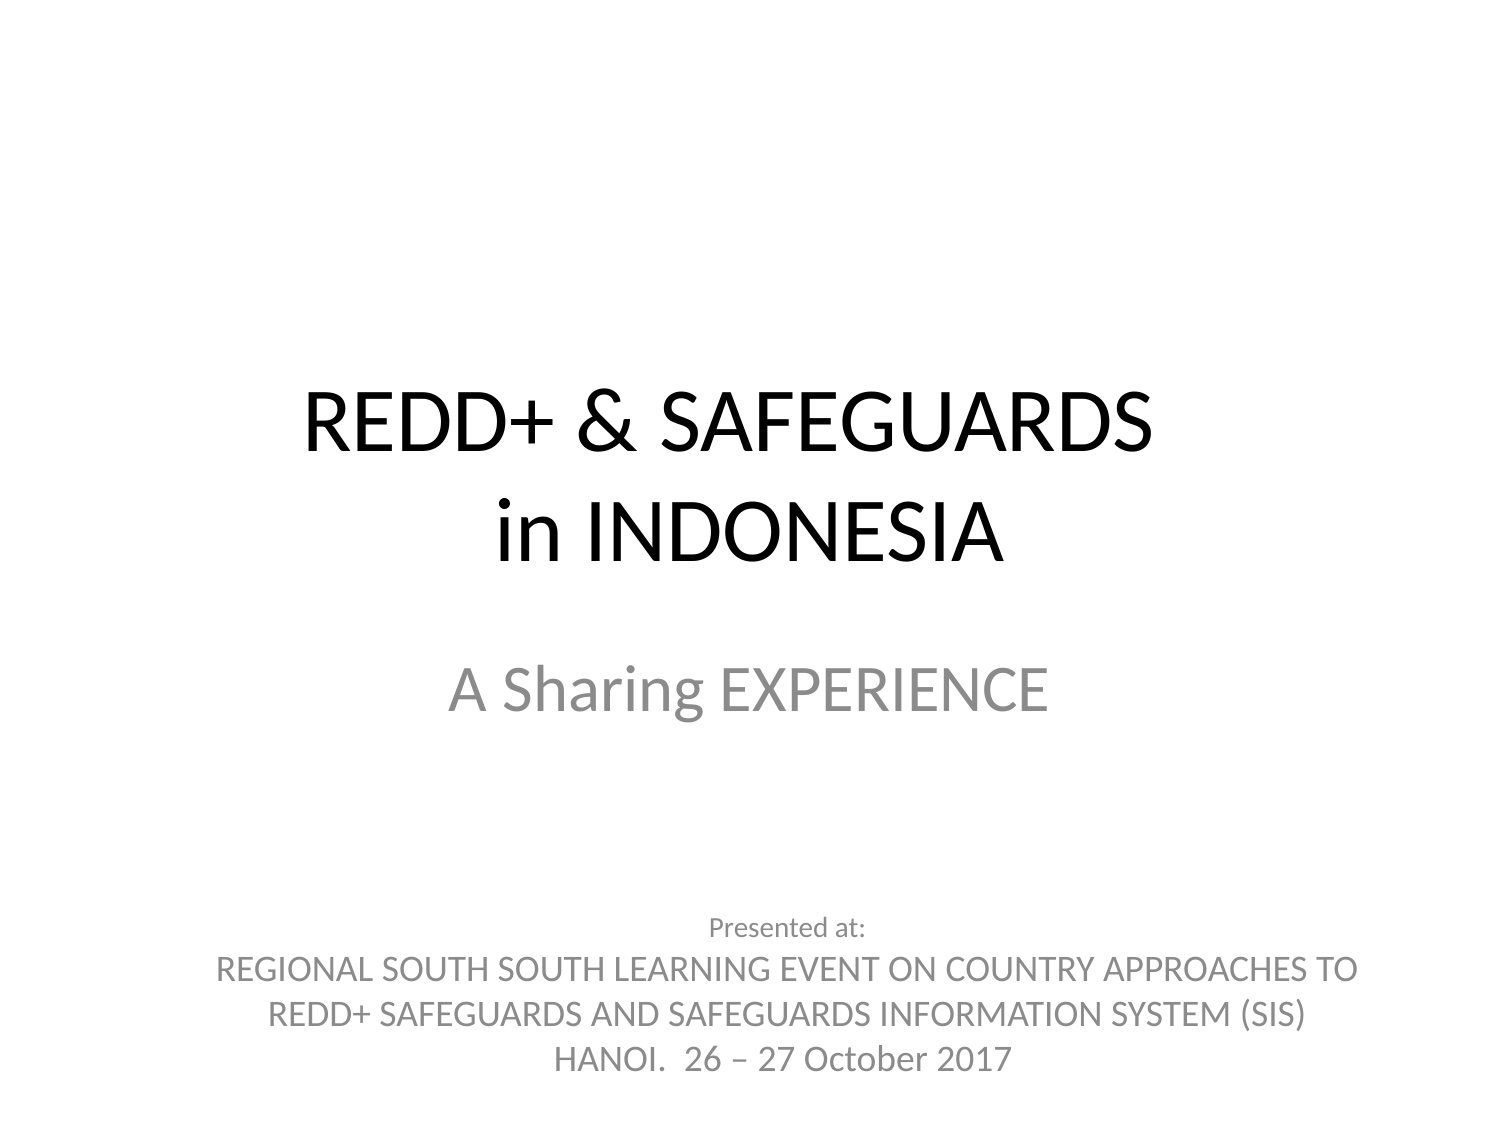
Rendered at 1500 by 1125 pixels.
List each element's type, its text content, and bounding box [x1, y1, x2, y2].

footer Presented at: REGIONAL SOUTH SOUTH LEARNING EVENT ON COUNTRY APPROACHES TO REDD+ SAFEGUARDS AND SAFEGUARDS INFORMATION SYSTEM (SIS) HANOI. 26 – 27 October 2017 [162, 900, 1413, 1088]
title REDD+ & SAFEGUARDS in INDONESIA [112, 349, 1388, 591]
subtitle A Sharing EXPERIENCE [225, 637, 1275, 900]
